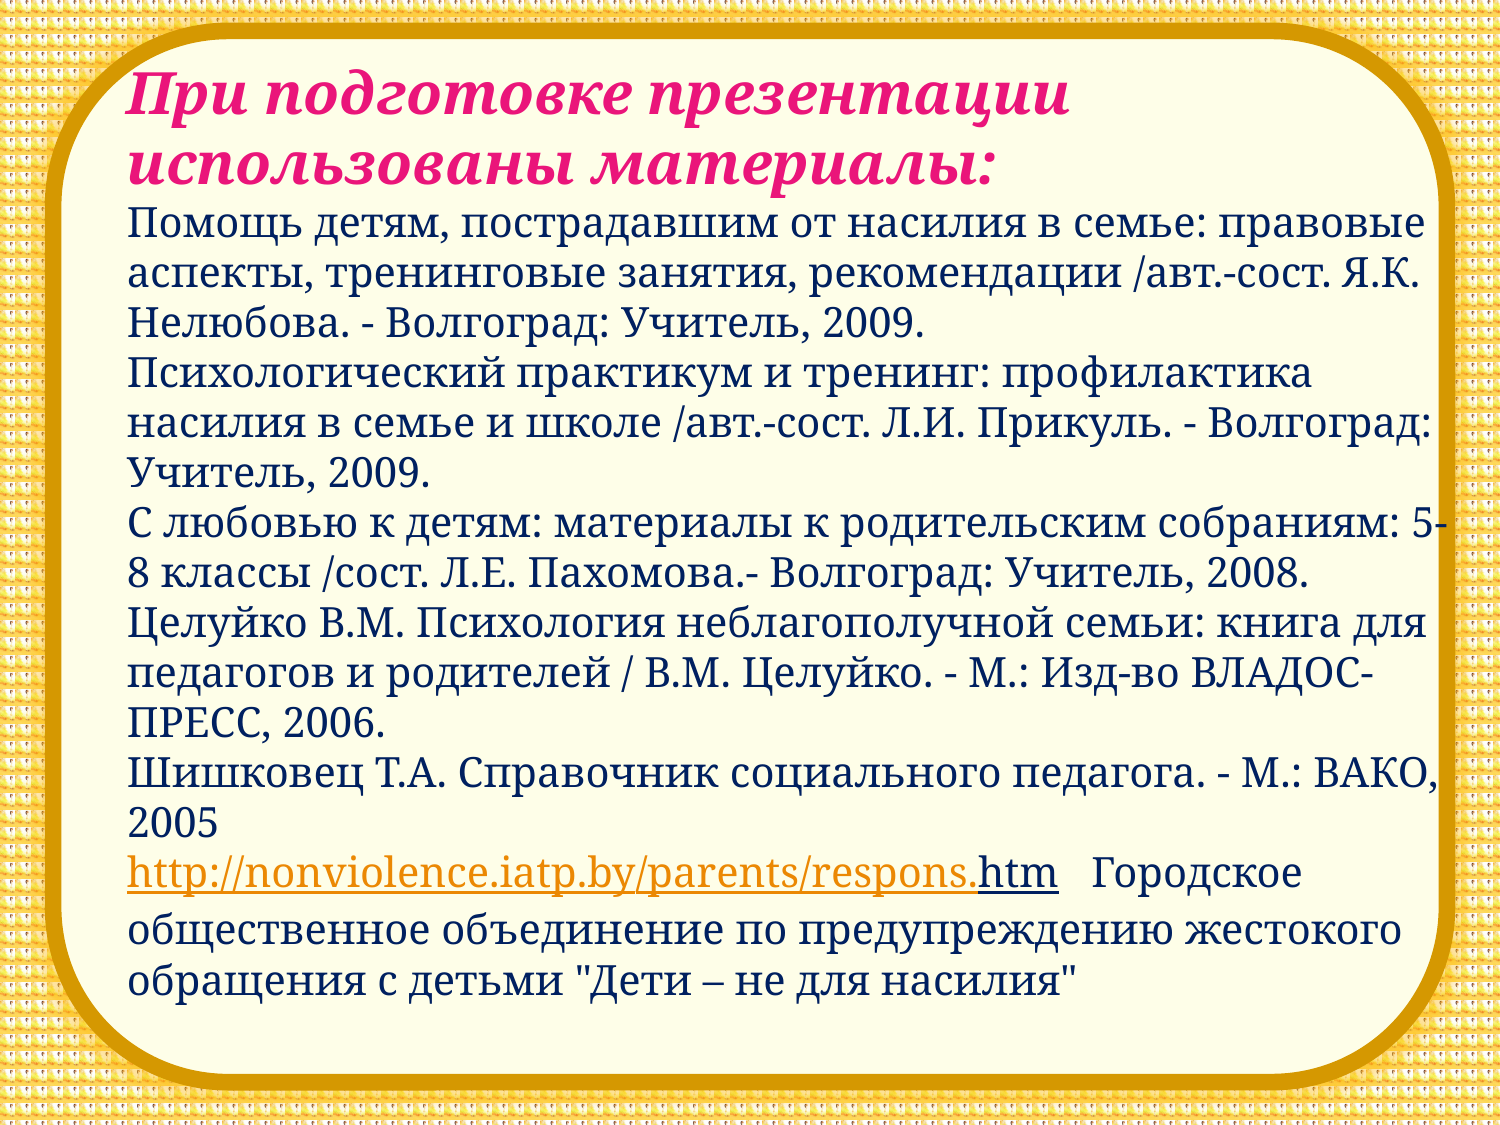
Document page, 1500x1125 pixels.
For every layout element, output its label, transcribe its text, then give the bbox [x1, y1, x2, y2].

text_box При подготовке презентации использованы материалы: Помощь детям, пострадавшим от насилия в семье: правовые аспекты, тренинговые занятия, рекомендации /авт.-сост. Я.К. Нелюбова. - Волгоград: Учитель, 2009. Психологический практикум и тренинг: профилактика насилия в семье и школе /авт.-сост. Л.И. Прикуль. - Волгоград: Учитель, 2009. С любовью к детям: материалы к родительским собраниям: 5-8 классы /сост. Л.Е. Пахомова.- Волгоград: Учитель, 2008. Целуйко В.М. Психология неблагополучной семьи: книга для педагогов и родителей / В.М. Целуйко. - М.: Изд-во ВЛАДОС-ПРЕСС, 2006. Шишковец Т.А. Справочник социального педагога. - М.: ВАКО, 2005 http://nonviolence.iatp.by/parents/respons.htm Городское общественное объединение по предупреждению жестокого обращения с детьми "Дети – не для насилия" [112, 48, 1479, 1081]
picture [0, 0, 1500, 1125]
